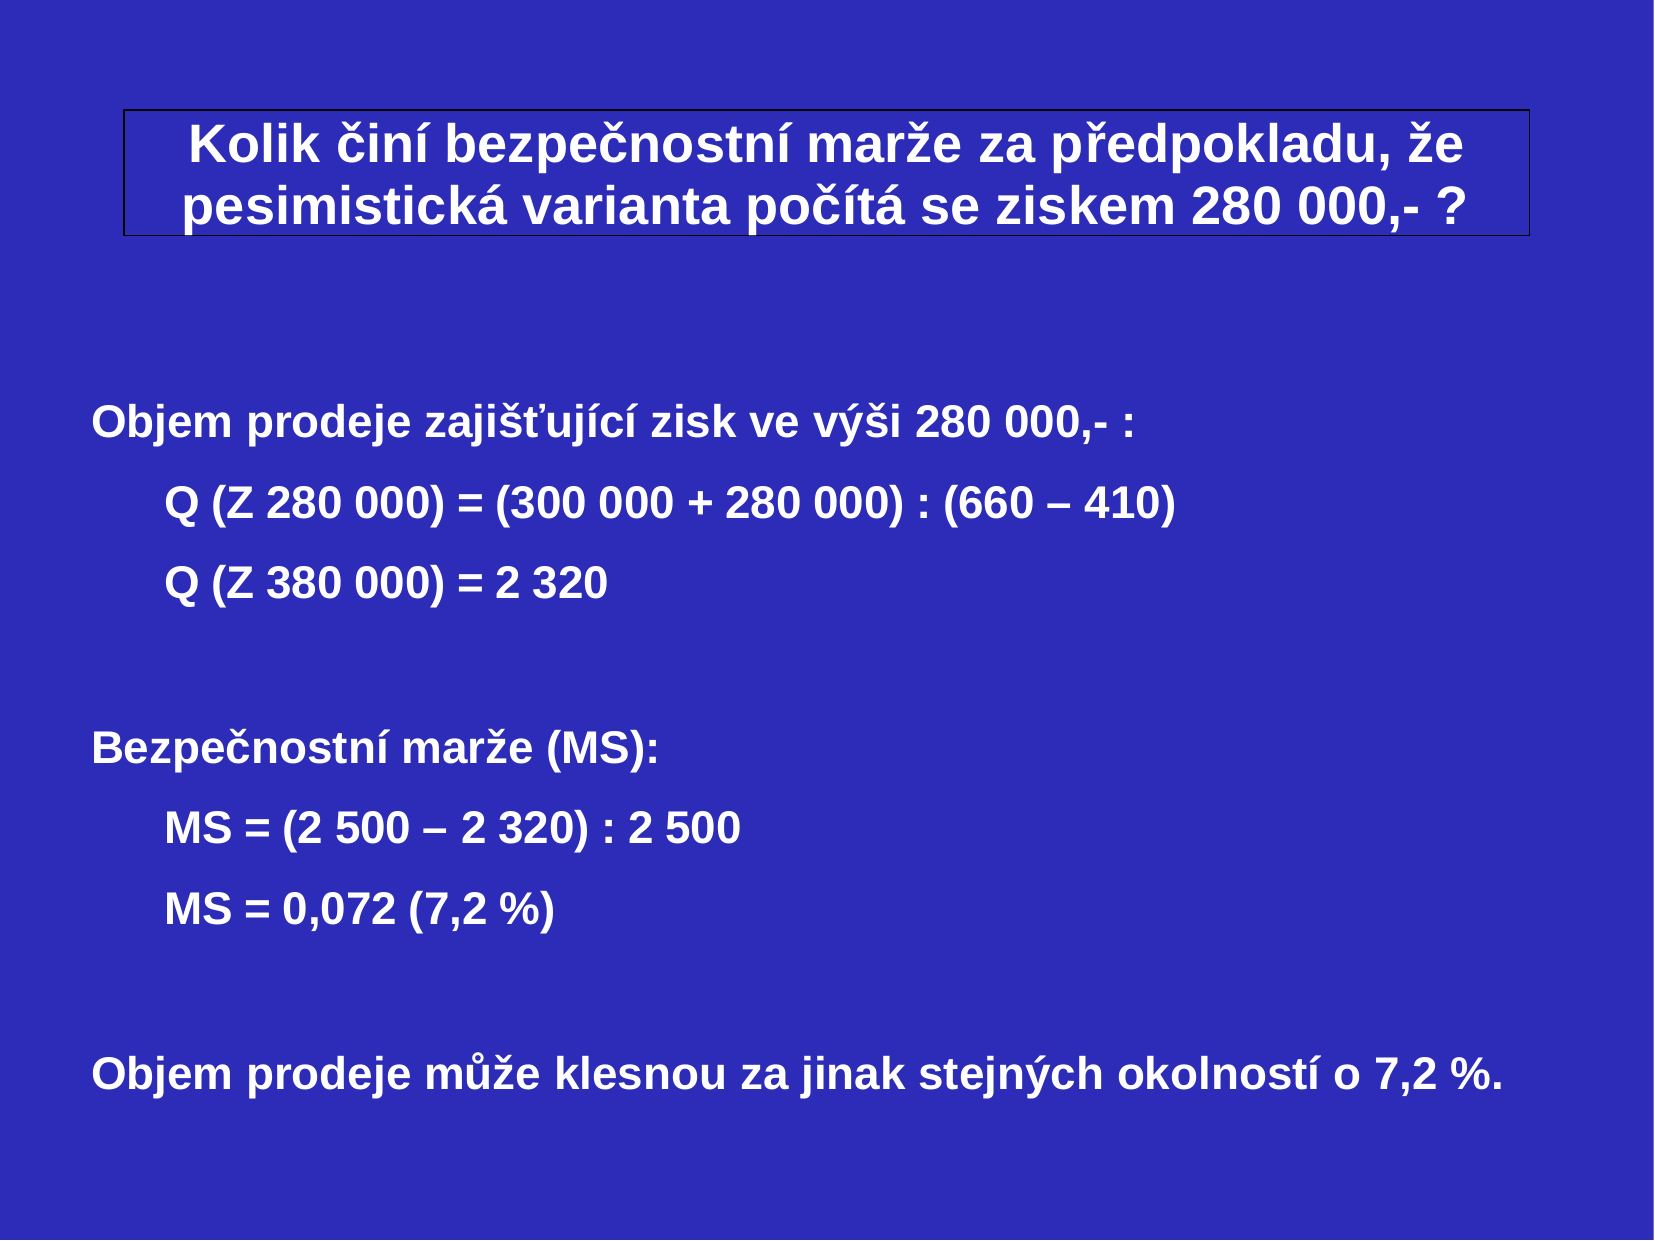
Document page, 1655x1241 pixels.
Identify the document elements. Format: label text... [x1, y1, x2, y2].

text_box Objem prodeje zajišťující zisk ve výši 280 000,- : Q (Z 280 000) = (300 000 + 280 000) : (660 – 410) Q (Z 380 000) = 2 320 Bezpečnostní marže (MS): MS = (2 500 – 2 320) : 2 500 MS = 0,072 (7,2 %) Objem prodeje může klesnou za jinak stejných okolností o 7,2 %. [88, 392, 1565, 1099]
text_box Kolik činí bezpečnostní marže za předpokladu, že pesimistická varianta počítá se ziskem 280 000,- ? [123, 110, 1530, 236]
